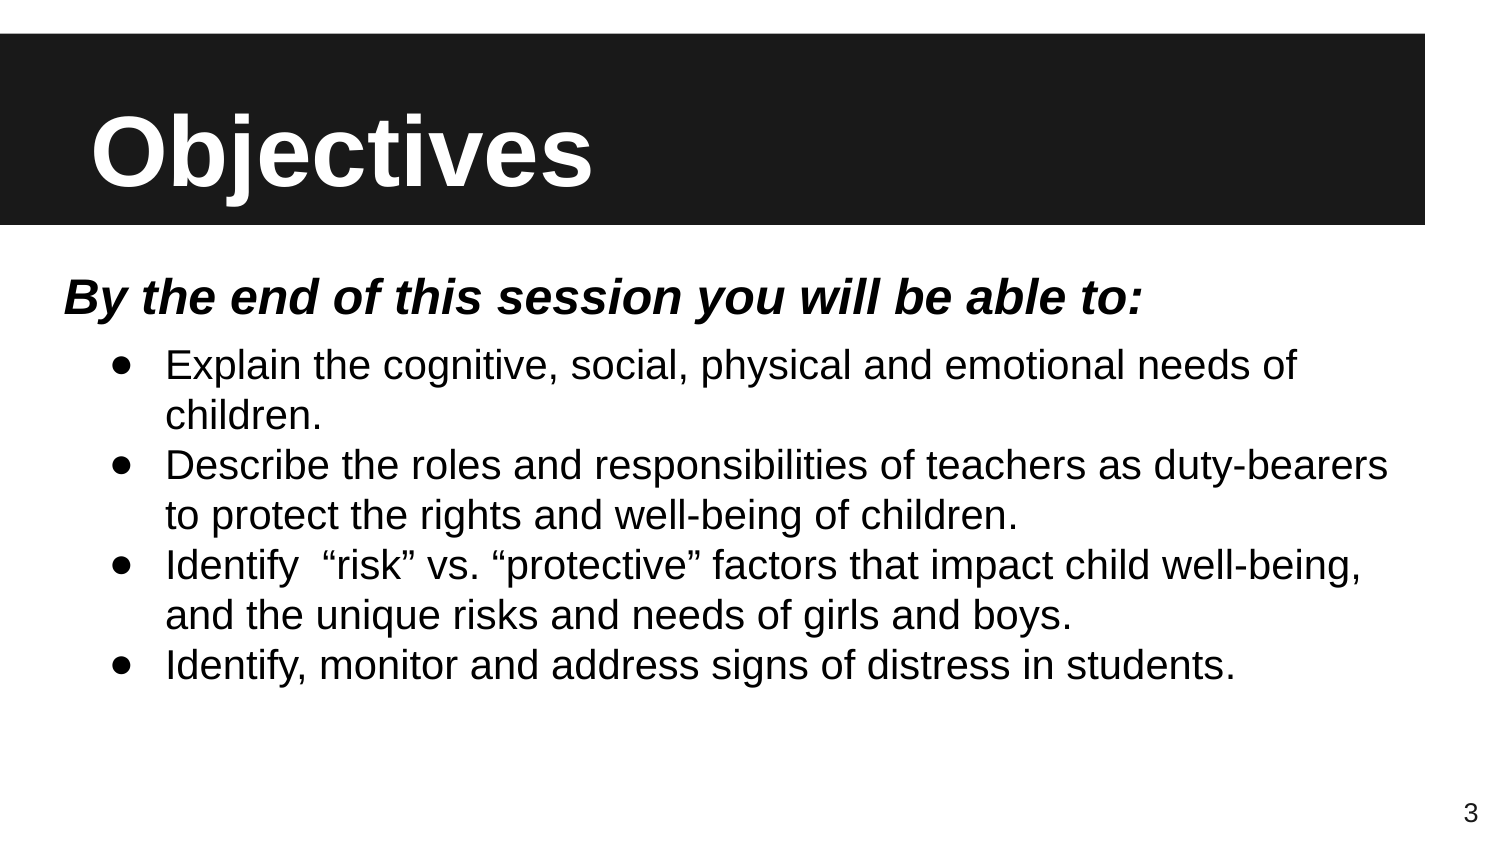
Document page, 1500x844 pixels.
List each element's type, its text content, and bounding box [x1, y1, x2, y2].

text_box By the end of this session you will be able to: [48, 256, 1425, 332]
title Objectives [75, 33, 1425, 221]
list Explain the cognitive, social, physical and emotional needs of children. Describe the roles and responsibilities of teachers as duty-bearers to protect the rights and well-being of children. Identify “risk” vs. “protective” factors that impact child well-being, and the unique risks and needs of girls and boys. Identify, monitor and address signs of distress in students. [75, 332, 1425, 812]
slide_number 3 [1403, 779, 1494, 844]
